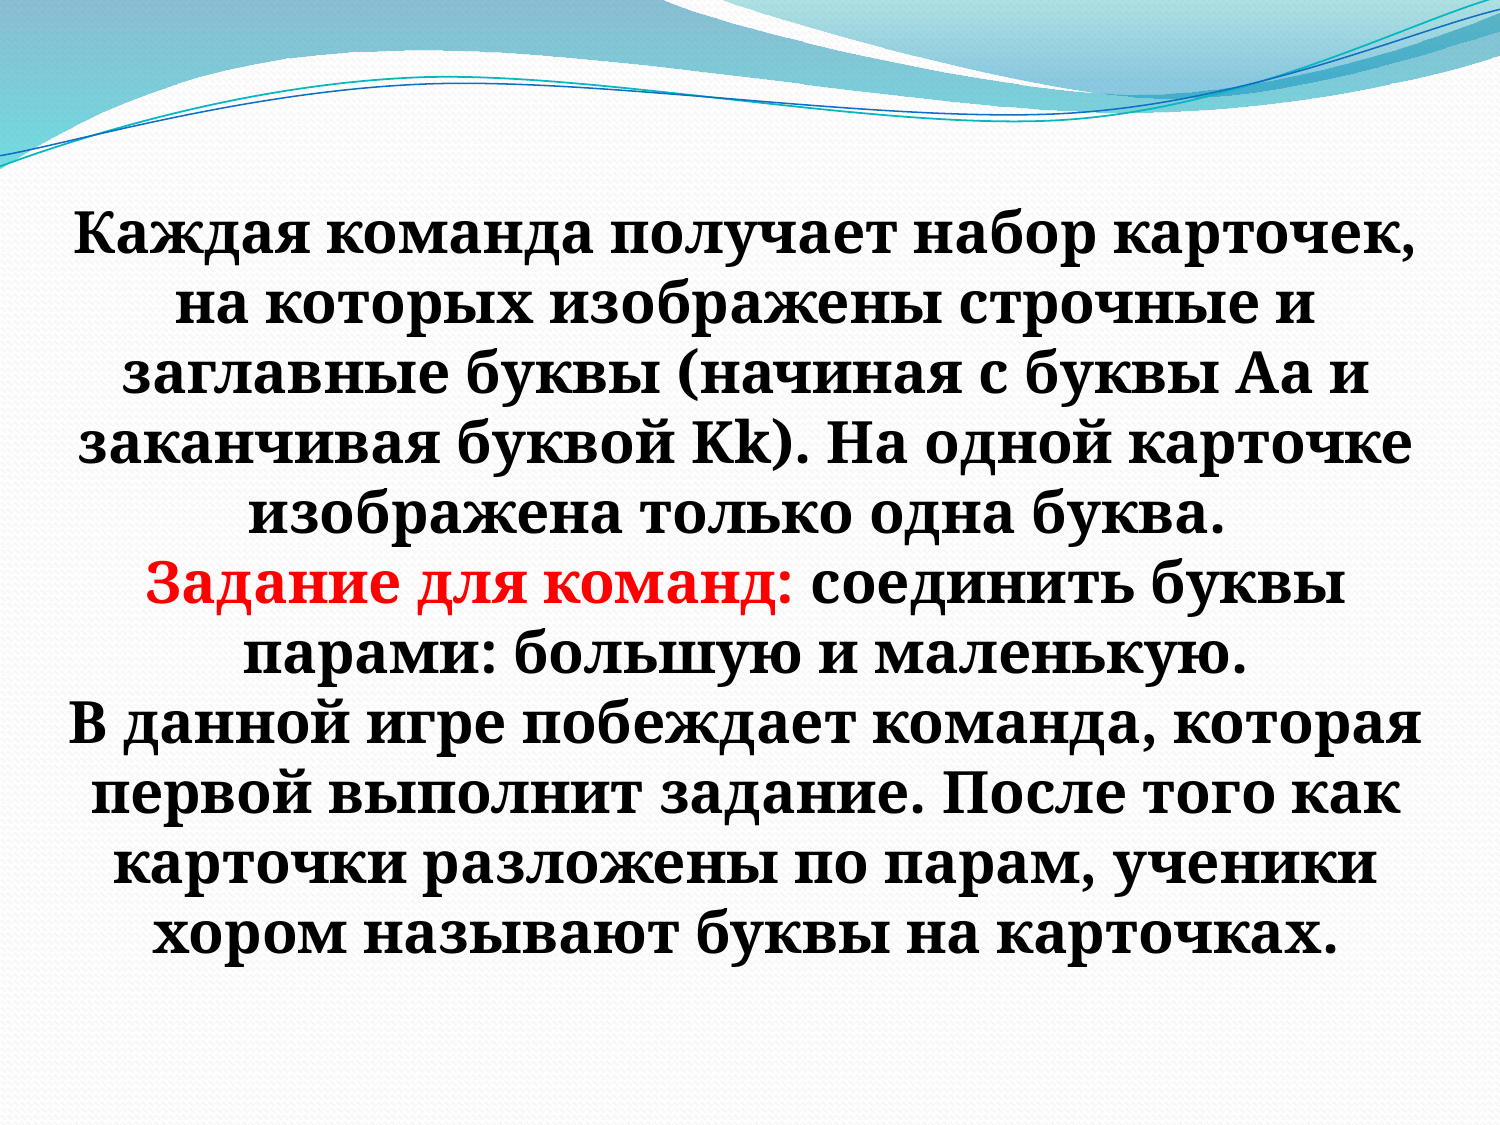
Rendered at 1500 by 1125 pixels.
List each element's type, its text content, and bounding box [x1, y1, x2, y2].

title Каждая команда получает набор карточек, на которых изображены строчные и заглавные буквы (начиная с буквы Аа и заканчивая буквой Kk). На одной карточке изображена только одна буква. Задание для команд: соединить буквы парами: большую и маленькую. В данной игре побеждает команда, которая первой выполнит задание. После того как карточки разложены по парам, ученики хором называют буквы на карточках. [64, 125, 1428, 1045]
